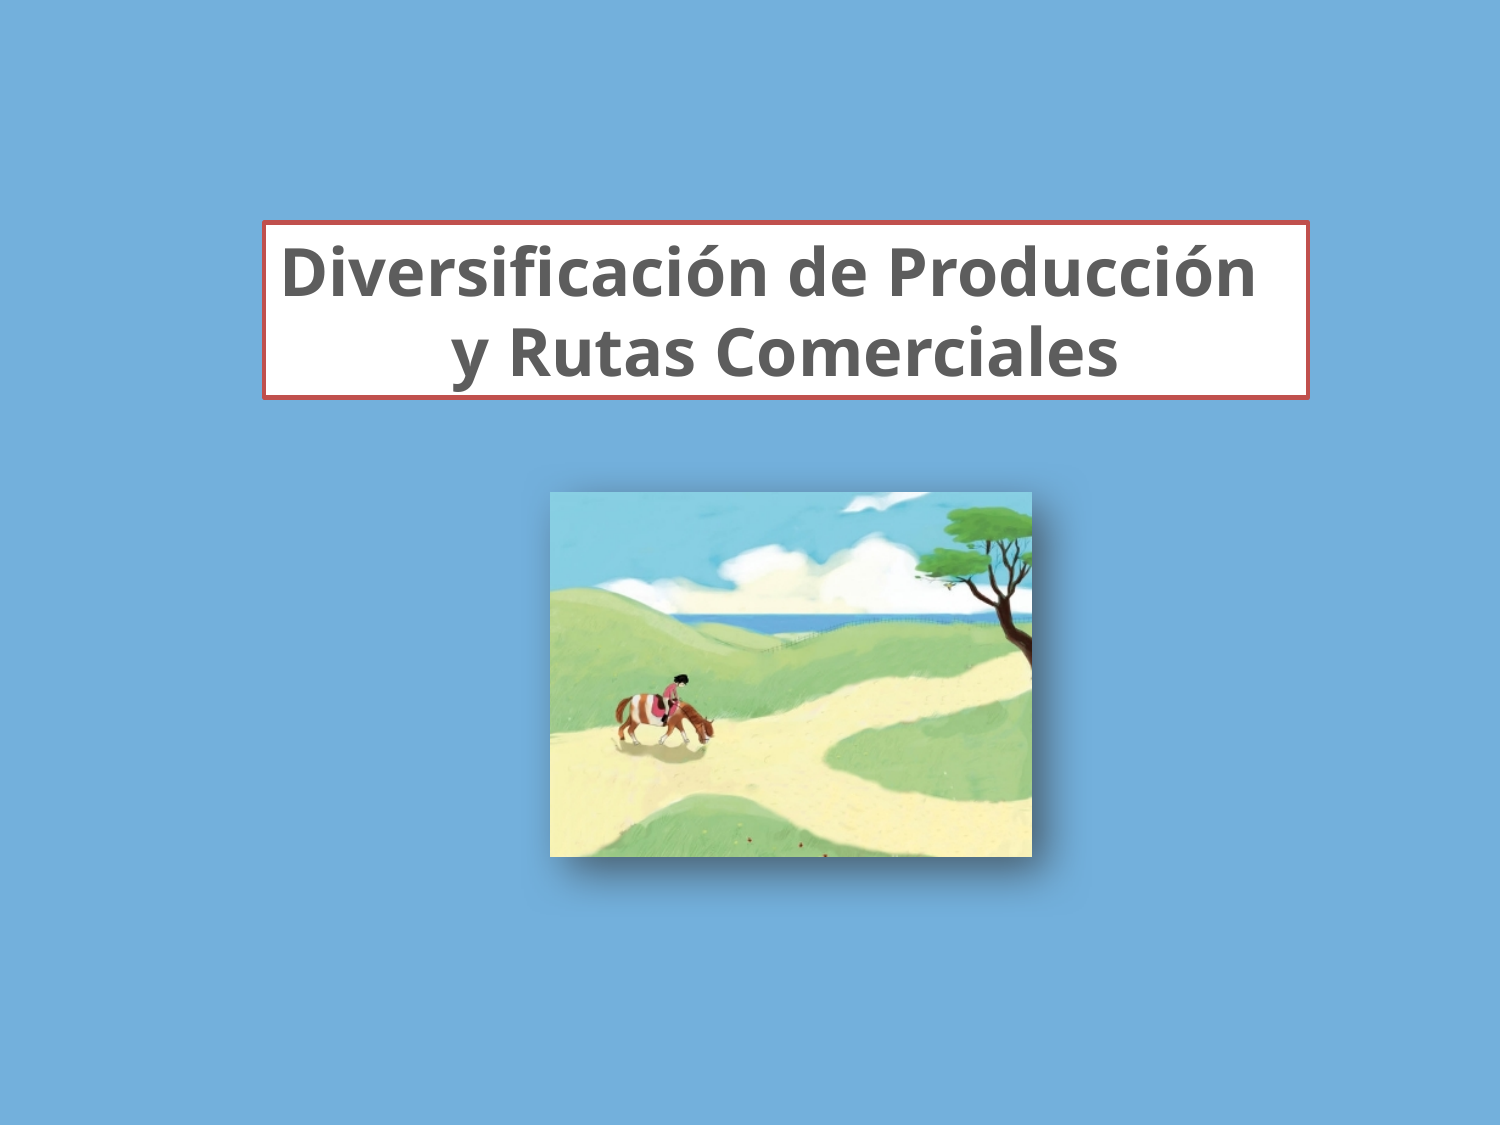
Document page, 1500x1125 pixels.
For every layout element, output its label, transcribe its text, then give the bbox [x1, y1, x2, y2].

text_box Diversificación de Producción y Rutas Comerciales [262, 220, 1310, 400]
picture [550, 491, 1032, 857]
